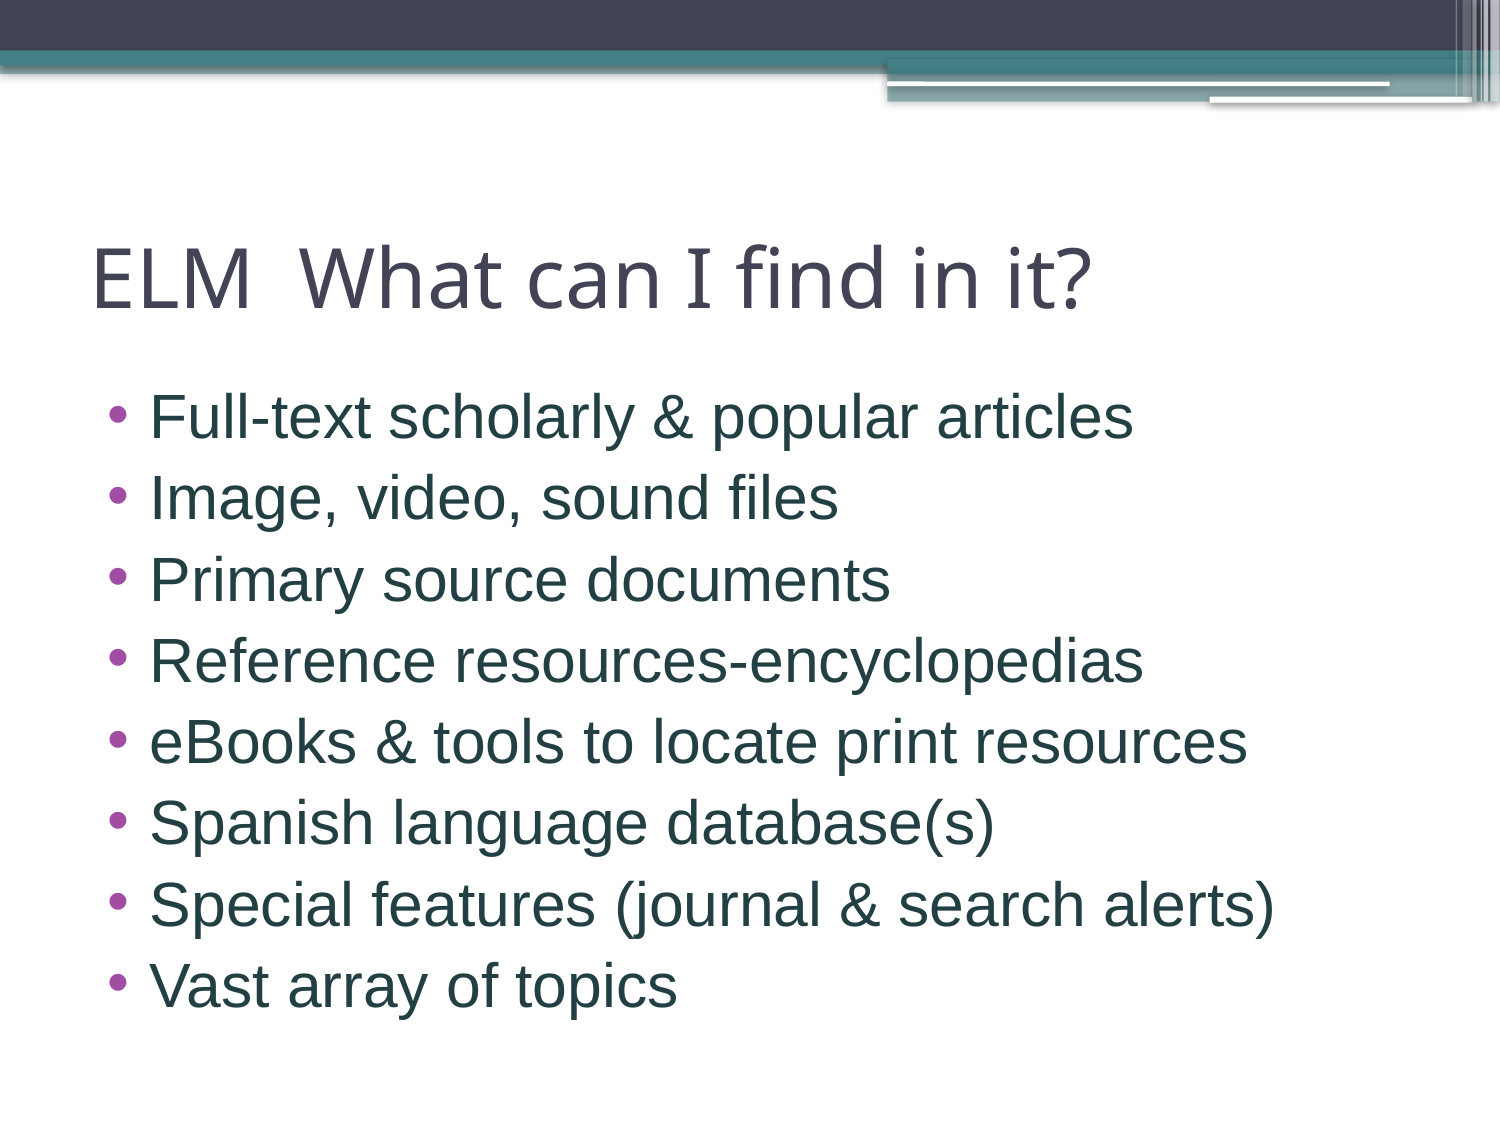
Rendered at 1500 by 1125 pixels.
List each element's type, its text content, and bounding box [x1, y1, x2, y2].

title ELM What can I find in it? [75, 187, 1425, 363]
list Full-text scholarly & popular articles Image, video, sound files Primary source documents Reference resources-encyclopedias eBooks & tools to locate print resources Spanish language database(s) Special features (journal & search alerts) Vast array of topics [75, 368, 1425, 1079]
